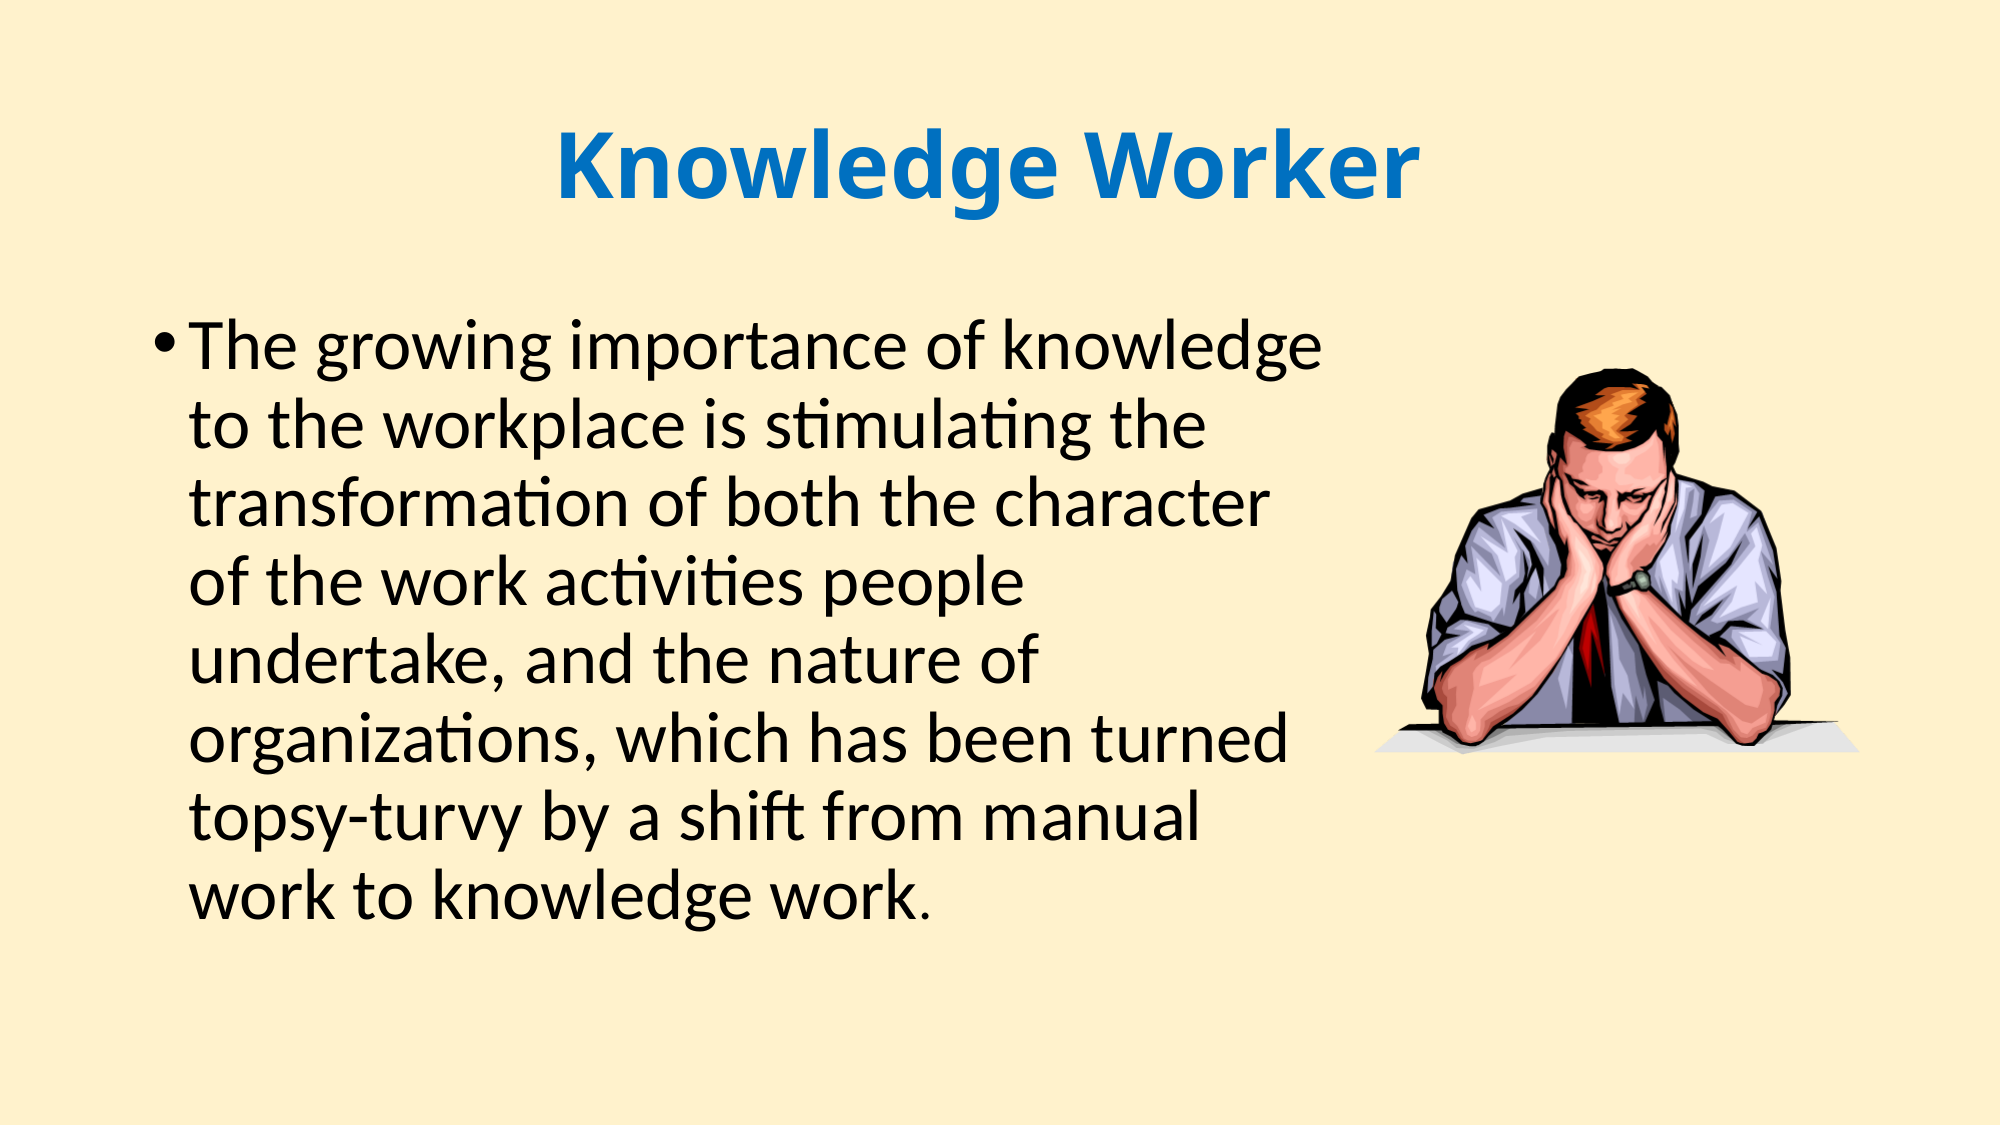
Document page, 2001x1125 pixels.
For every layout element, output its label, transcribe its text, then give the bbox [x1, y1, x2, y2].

list The growing importance of knowledge to the workplace is stimulating the transformation of both the character of the work activities people undertake, and the nature of organizations, which has been turned topsy-turvy by a shift from manual work to knowledge work. [137, 299, 1346, 1014]
title Knowledge Worker [137, 59, 1863, 278]
picture [1374, 366, 1863, 758]
